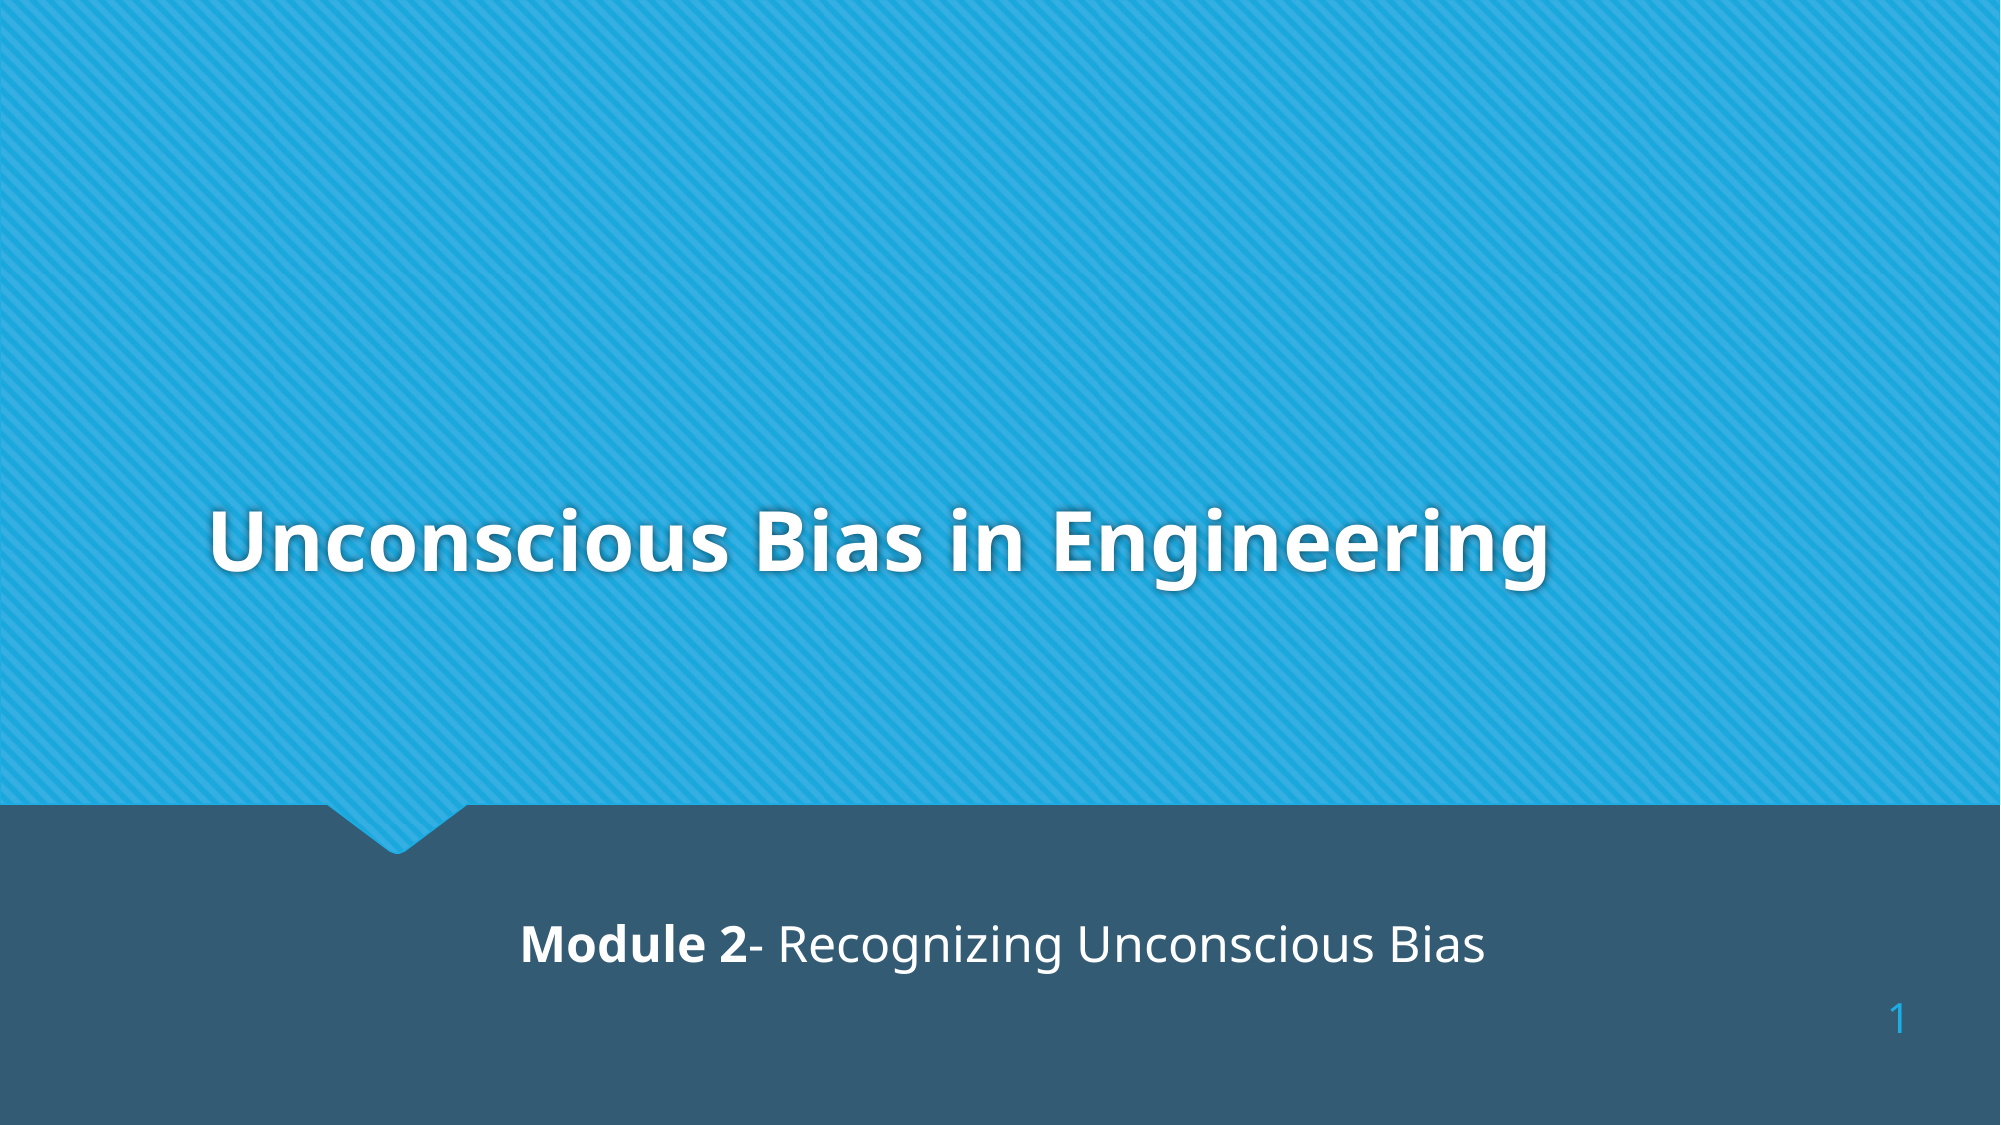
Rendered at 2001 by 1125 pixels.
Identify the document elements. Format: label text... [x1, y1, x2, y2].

text_box Module 2- Recognizing Unconscious Bias [354, 904, 1550, 980]
title Unconscious Bias in Engineering [191, 472, 1710, 676]
slide_number 1 [1751, 970, 1926, 1051]
